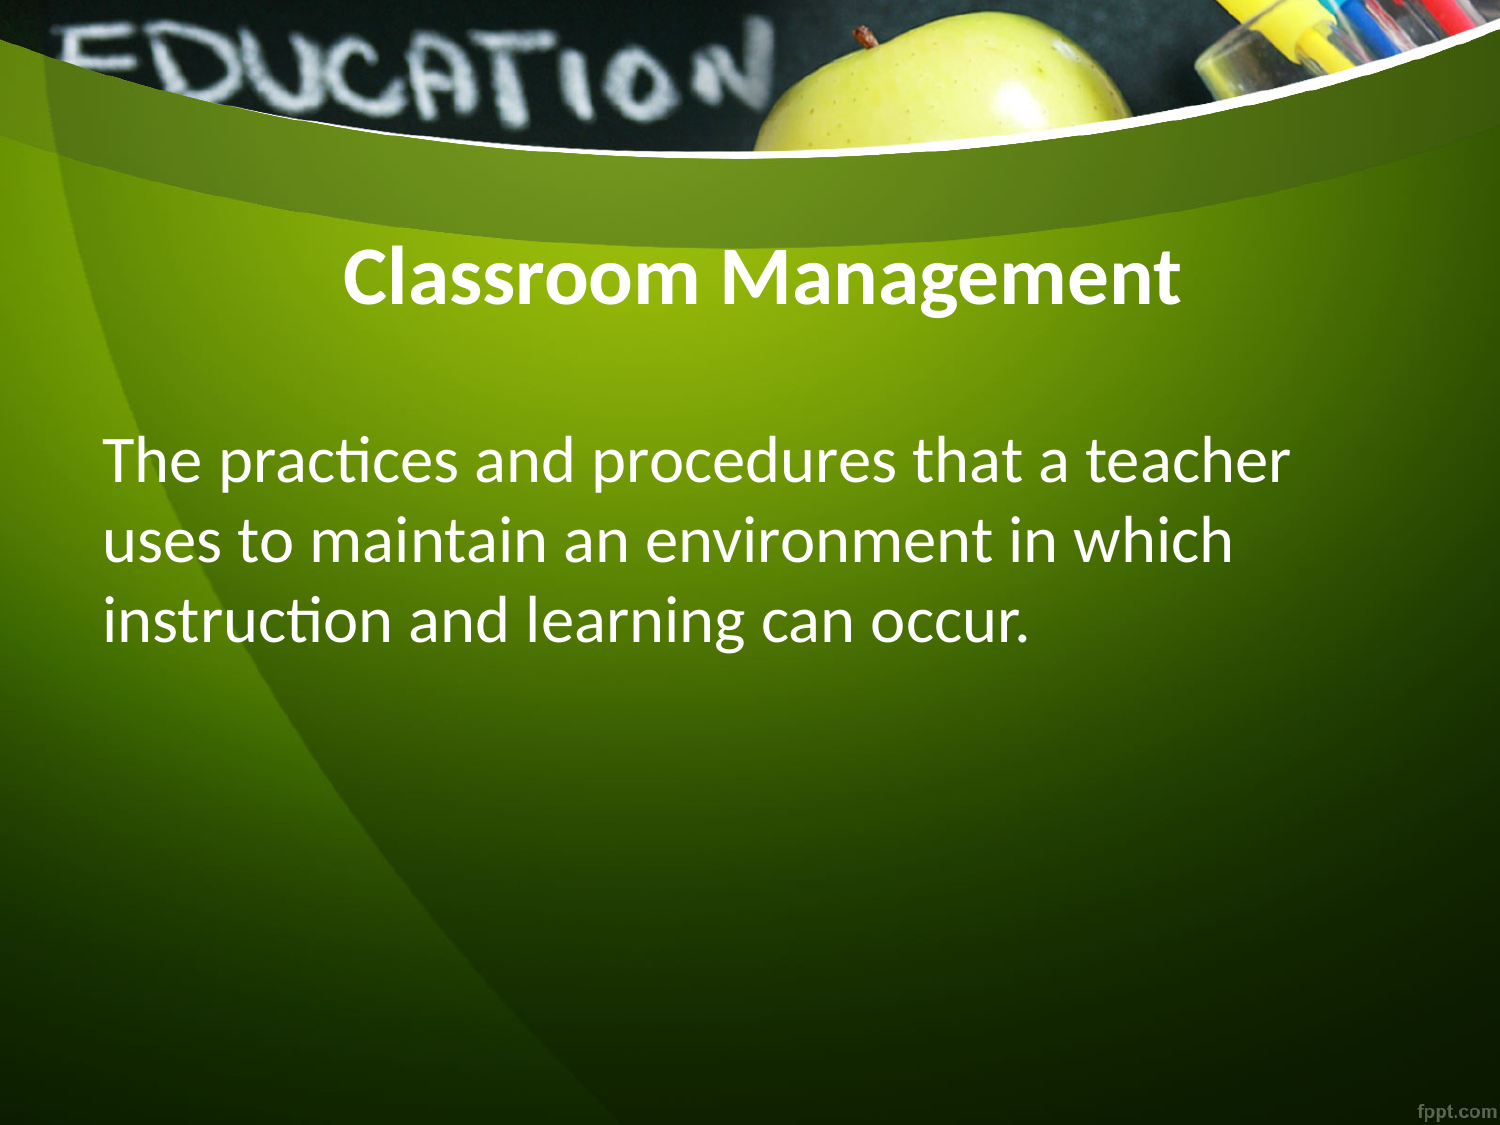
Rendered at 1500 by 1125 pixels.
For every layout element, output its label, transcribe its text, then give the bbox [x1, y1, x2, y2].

title Classroom Management [212, 200, 1315, 324]
list The practices and procedures that a teacher uses to maintain an environment in which instruction and learning can occur. [87, 324, 1388, 1015]
picture [0, 0, 1500, 1125]
